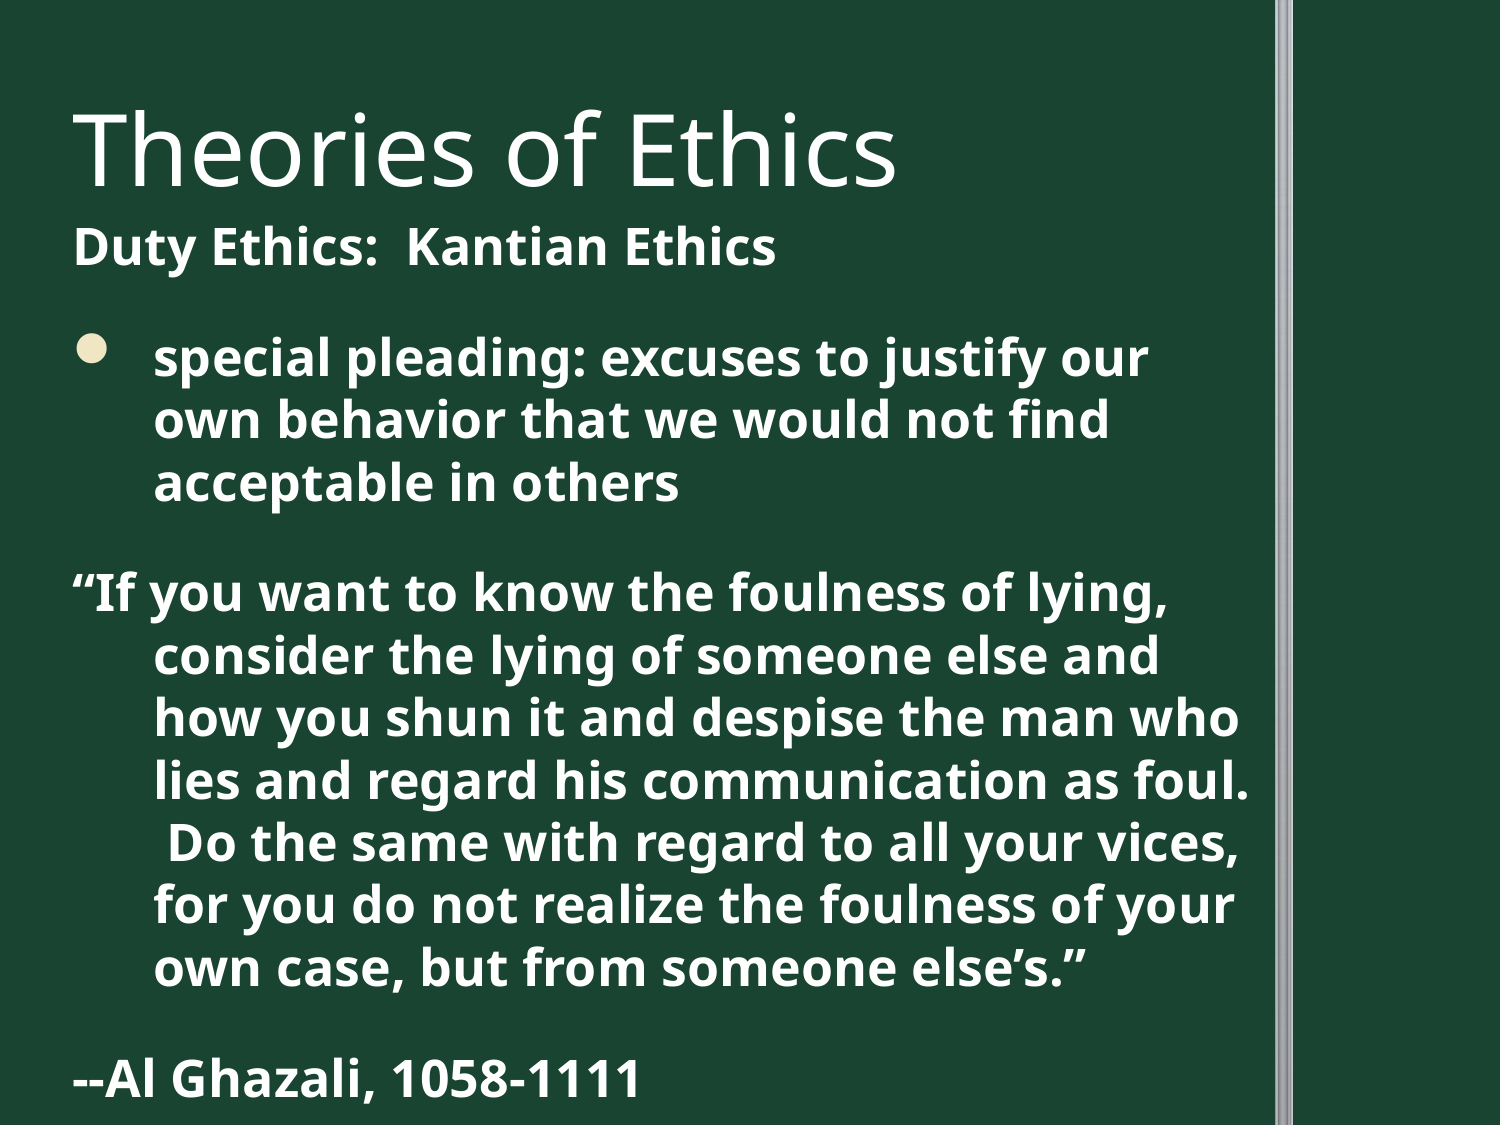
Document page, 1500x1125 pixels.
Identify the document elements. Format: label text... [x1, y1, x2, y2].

title Theories of Ethics [57, 86, 1220, 206]
list Duty Ethics: Kantian Ethics special pleading: excuses to justify our own behavior that we would not find acceptable in others “If you want to know the foulness of lying, consider the lying of someone else and how you shun it and despise the man who lies and regard his communication as foul. Do the same with regard to all your vices, for you do not realize the foulness of your own case, but from someone else’s.” --Al Ghazali, 1058-1111 [57, 206, 1268, 1125]
picture [1275, 0, 1293, 1125]
